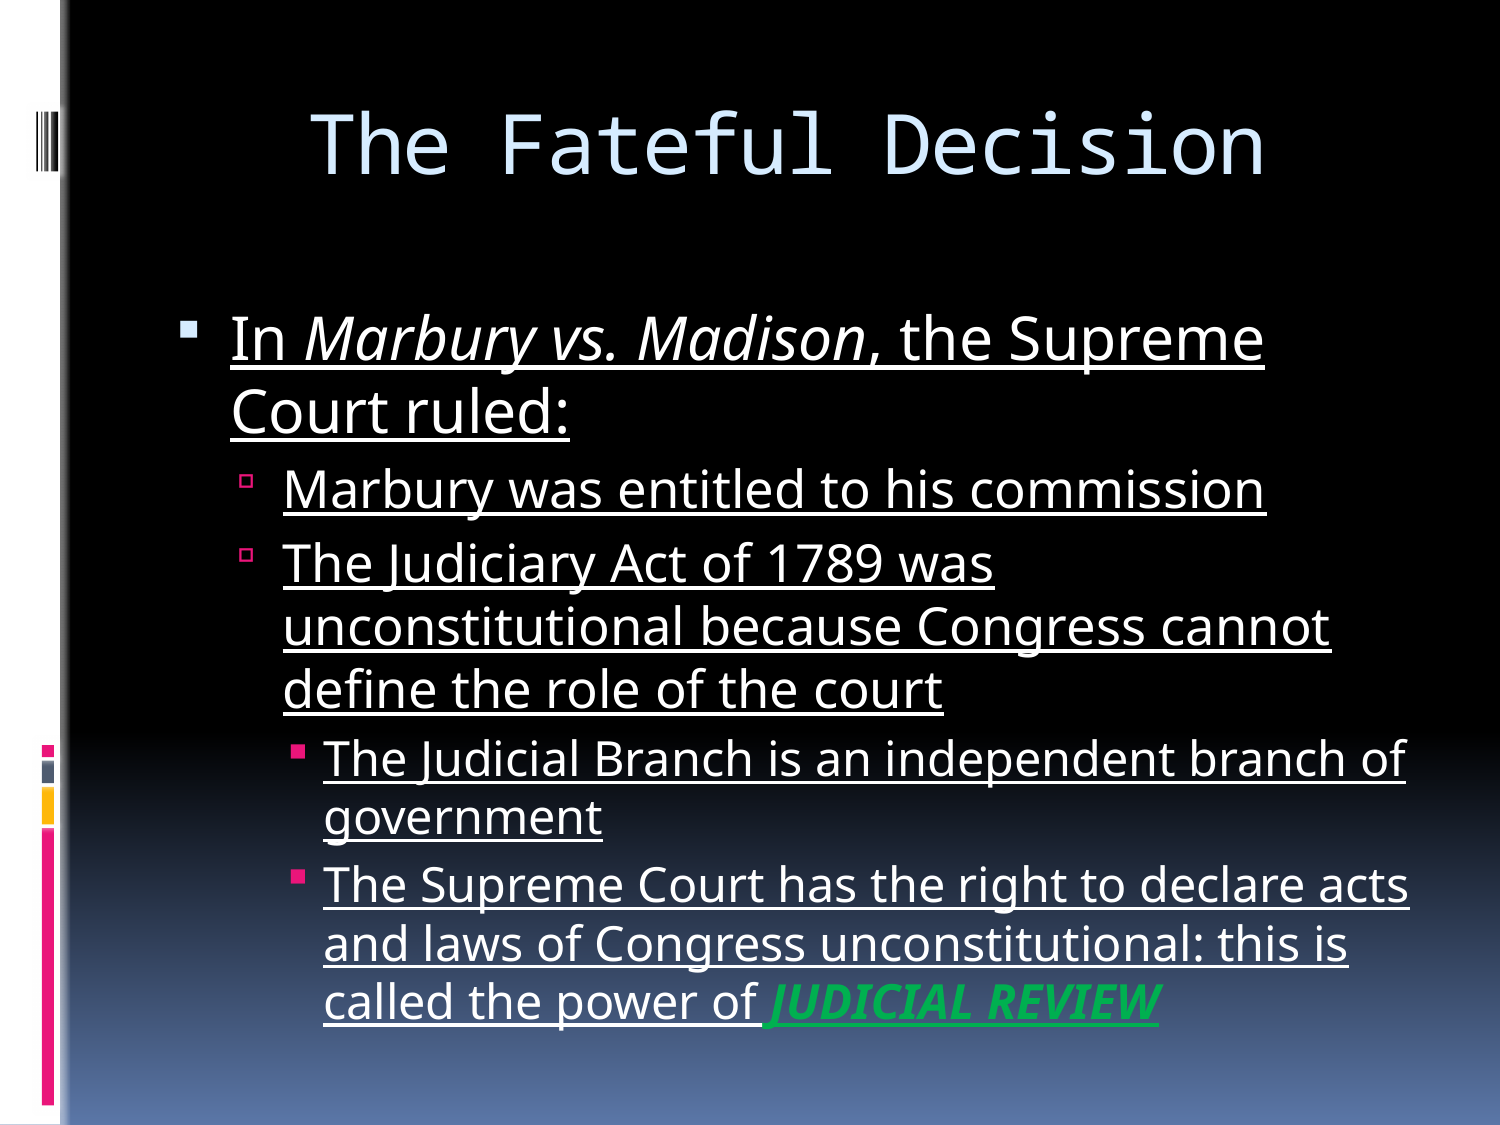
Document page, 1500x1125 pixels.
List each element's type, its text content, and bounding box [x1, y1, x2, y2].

title The Fateful Decision [150, 83, 1425, 234]
list In Marbury vs. Madison, the Supreme Court ruled: Marbury was entitled to his commission The Judiciary Act of 1789 was unconstitutional because Congress cannot define the role of the court The Judicial Branch is an independent branch of government The Supreme Court has the right to declare acts and laws of Congress unconstitutional: this is called the power of JUDICIAL REVIEW [150, 292, 1425, 1043]
